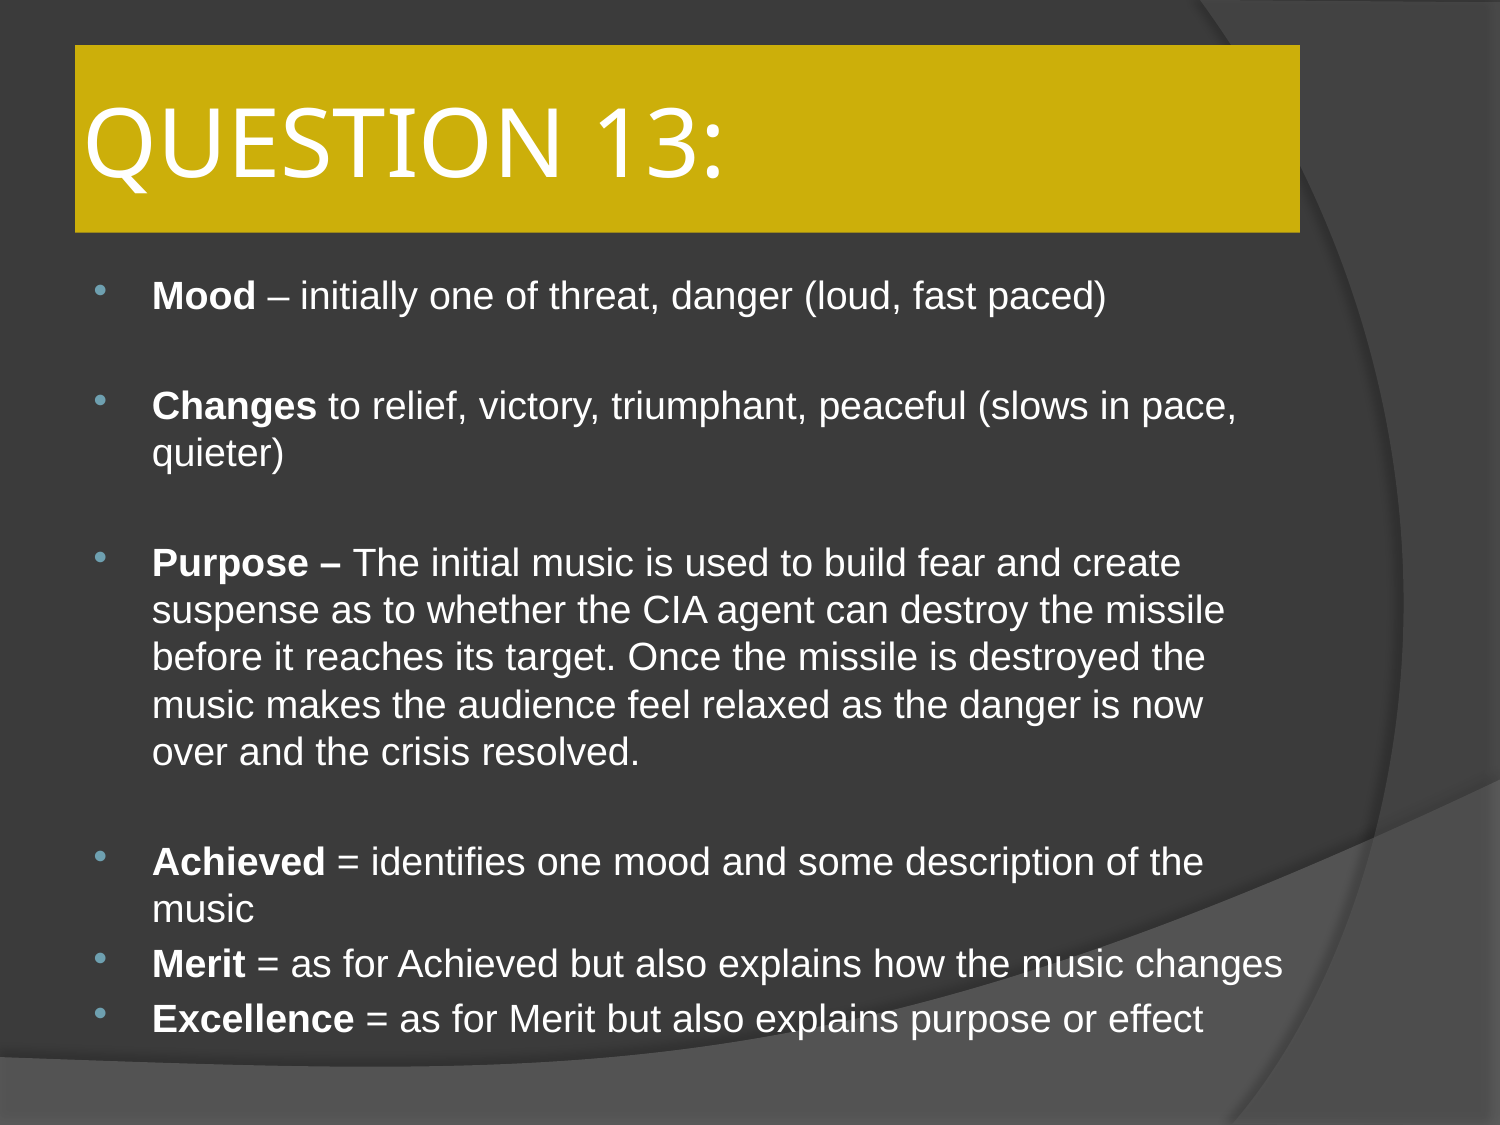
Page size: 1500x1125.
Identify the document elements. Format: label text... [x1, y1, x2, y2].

title QUESTION 13: [75, 45, 1300, 233]
list Mood – initially one of threat, danger (loud, fast paced) Changes to relief, victory, triumphant, peaceful (slows in pace, quieter) Purpose – The initial music is used to build fear and create suspense as to whether the CIA agent can destroy the missile before it reaches its target. Once the missile is destroyed the music makes the audience feel relaxed as the danger is now over and the crisis resolved. Achieved = identifies one mood and some description of the music Merit = as for Achieved but also explains how the music changes Excellence = as for Merit but also explains purpose or effect [75, 262, 1306, 1094]
